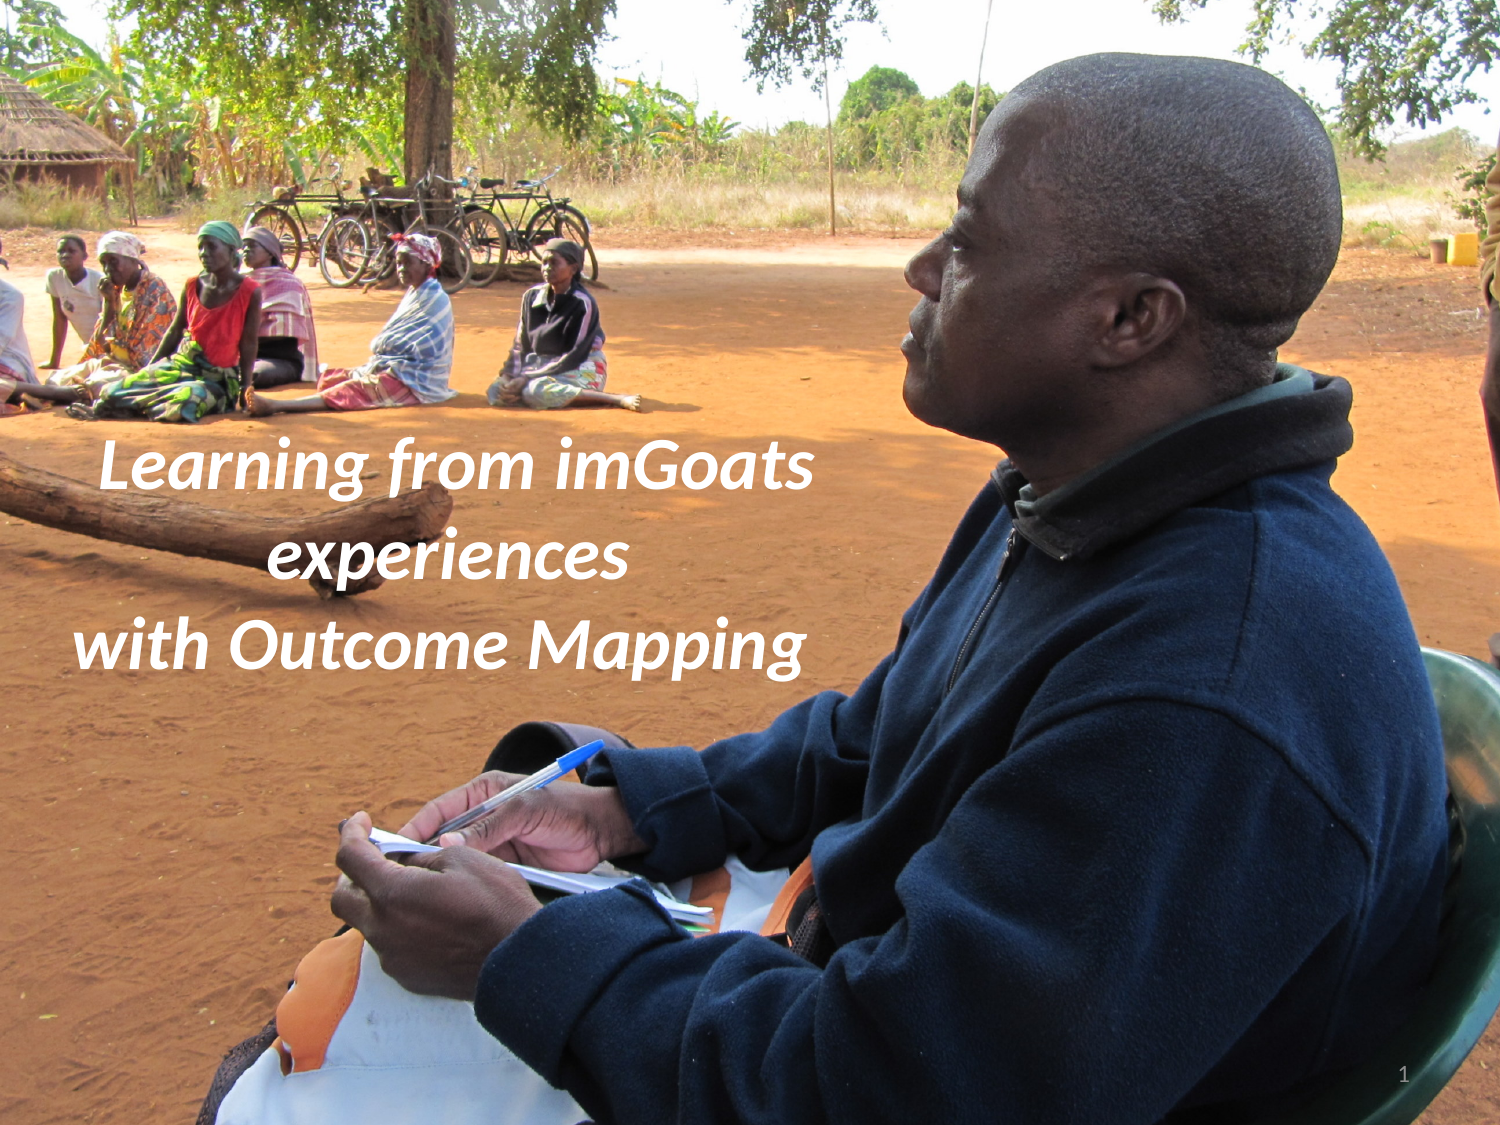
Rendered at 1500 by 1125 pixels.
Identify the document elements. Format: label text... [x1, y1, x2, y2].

text_box Learning from imGoats experiences with Outcome Mapping [15, 406, 899, 704]
picture [0, 0, 1500, 1125]
slide_number 1 [1074, 1042, 1425, 1103]
